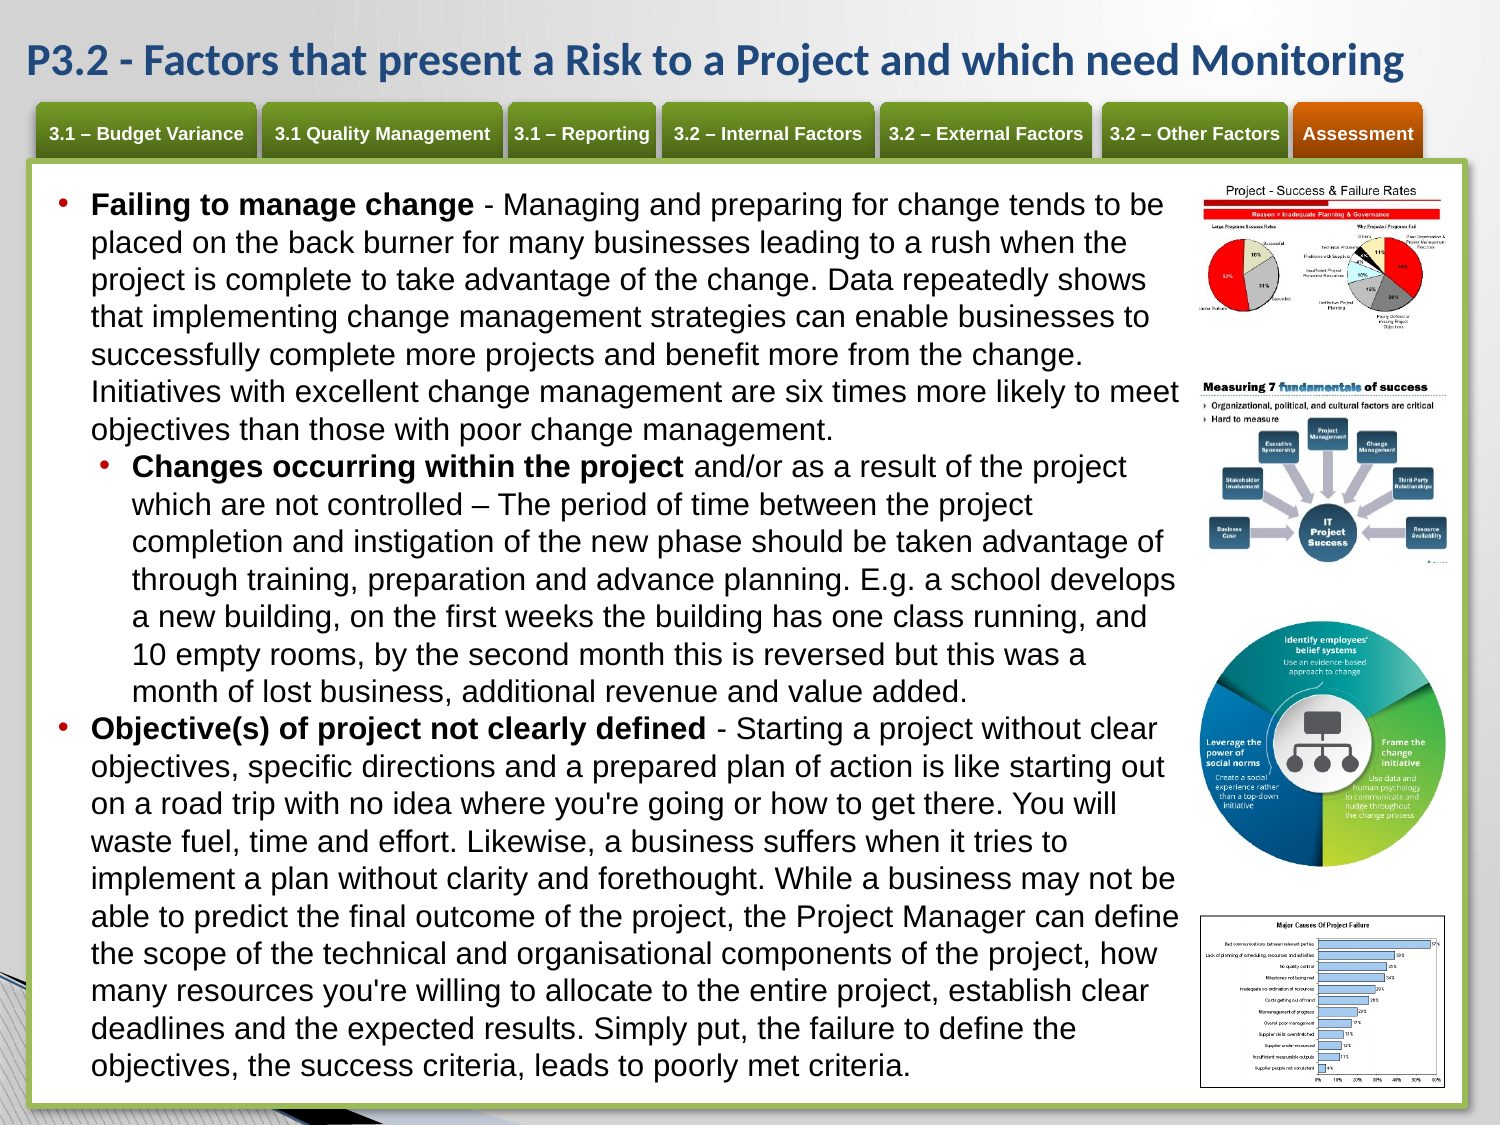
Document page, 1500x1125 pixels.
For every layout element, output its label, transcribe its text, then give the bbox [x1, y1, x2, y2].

text_box Failing to manage change - Managing and preparing for change tends to be placed on the back burner for many businesses leading to a rush when the project is complete to take advantage of the change. Data repeatedly shows that implementing change management strategies can enable businesses to successfully complete more projects and benefit more from the change. Initiatives with excellent change management are six times more likely to meet objectives than those with poor change management. Changes occurring within the project and/or as a result of the project which are not controlled – The period of time between the project completion and instigation of the new phase should be taken advantage of through training, preparation and advance planning. E.g. a school develops a new building, on the first weeks the building has one class running, and 10 empty rooms, by the second month this is reversed but this was a month of lost business, additional revenue and value added. Objective(s) of project not clearly defined - Starting a project without clear objectives, specific directions and a prepared plan of action is like starting out on a road trip with no idea where you're going or how to get there. You will waste fuel, time and effort. Likewise, a business suffers when it tries to implement a plan without clarity and forethought. While a business may not be able to predict the final outcome of the project, the Project Manager can define the scope of the technical and organisational components of the project, how many resources you're willing to allocate to the entire project, establish clear deadlines and the expected results. Simply put, the failure to define the objectives, the success criteria, leads to poorly met criteria. [43, 176, 1199, 1091]
picture [1198, 184, 1448, 330]
title P3.2 - Factors that present a Risk to a Project and which need Monitoring [11, 11, 1465, 102]
picture [281, 1114, 303, 1125]
picture [1198, 914, 1448, 1091]
picture [1198, 381, 1448, 563]
picture [1198, 621, 1448, 870]
